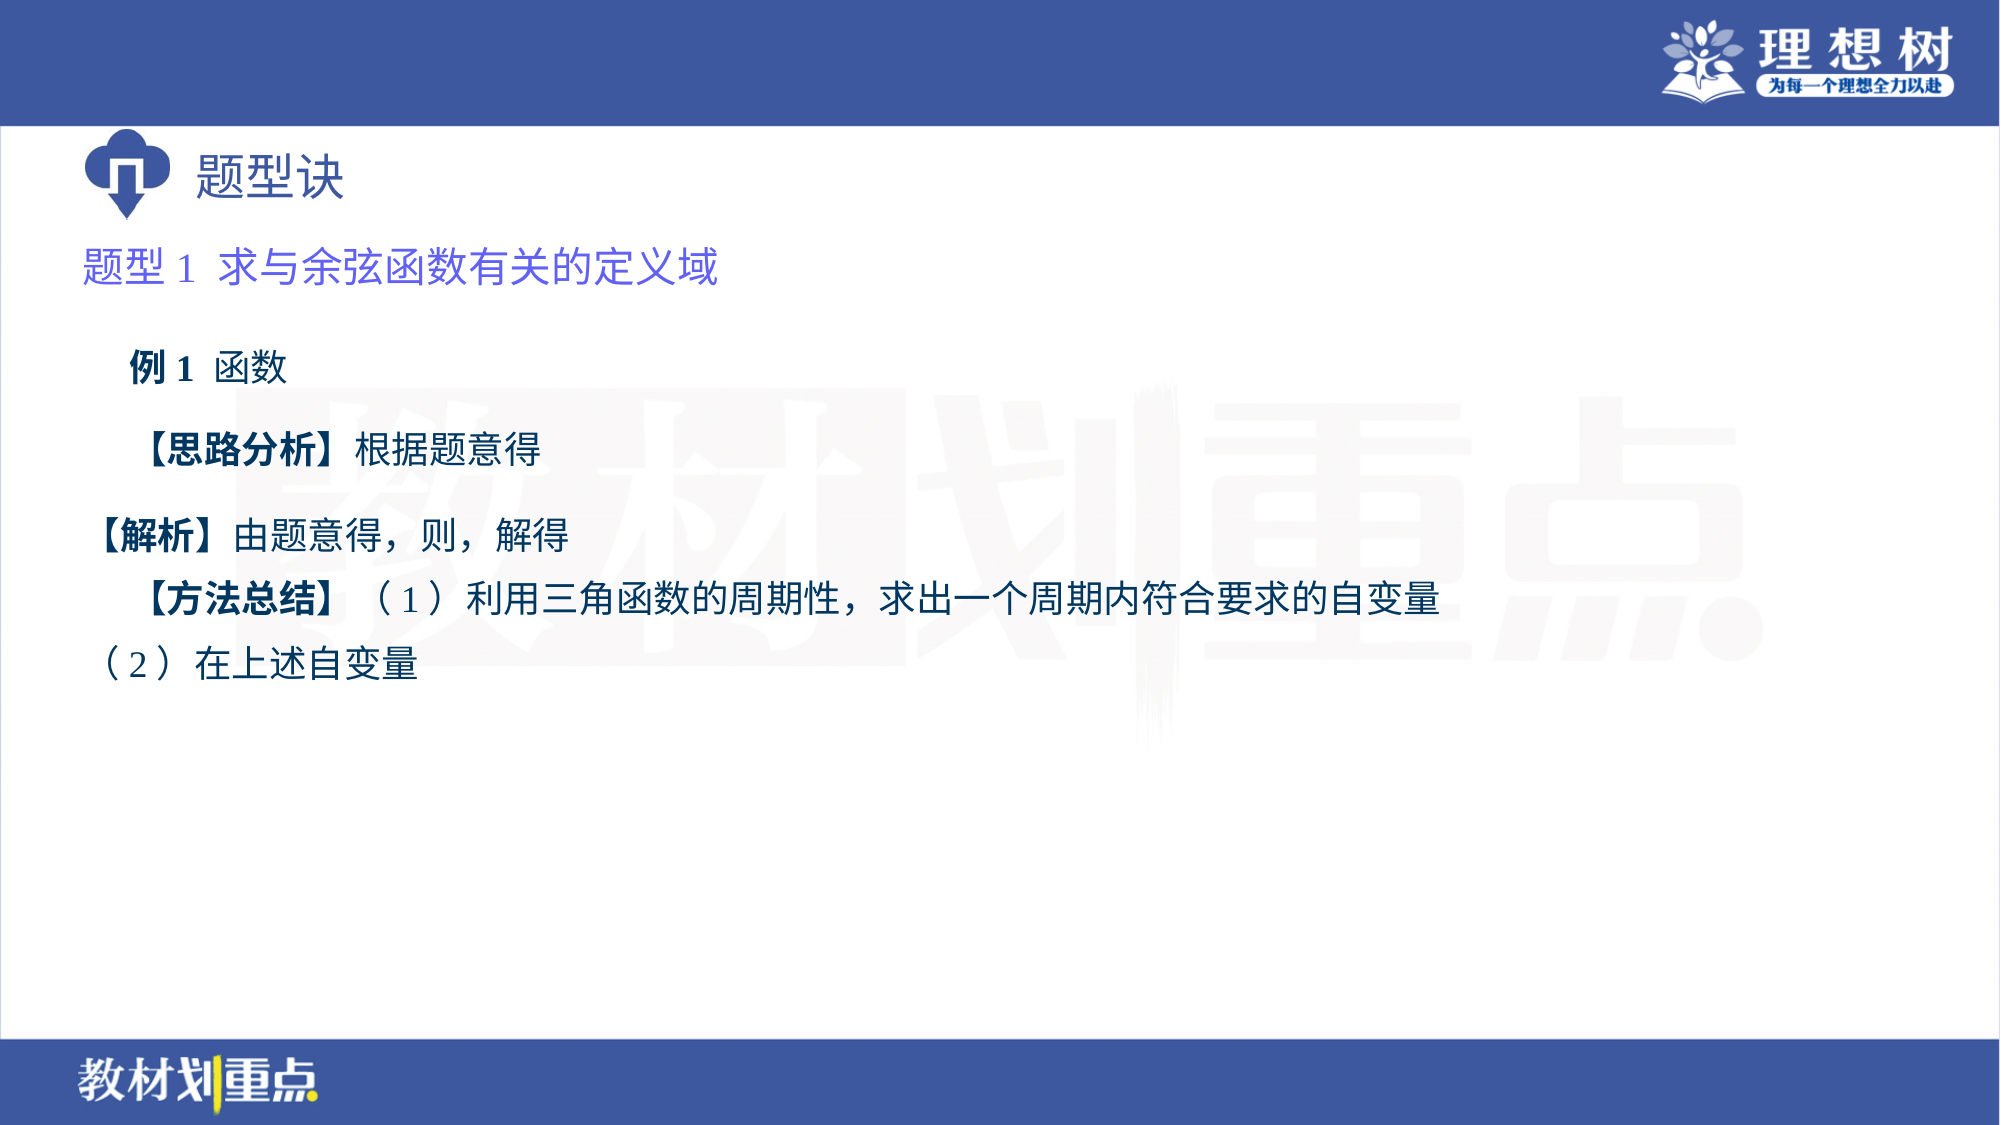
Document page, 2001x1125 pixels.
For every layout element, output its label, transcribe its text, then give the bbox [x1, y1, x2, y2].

text_box 题型1 求与余弦函数有关的定义域 [82, 220, 1817, 354]
picture [0, 0, 2000, 1125]
text_box 题型诀 [194, 132, 491, 219]
